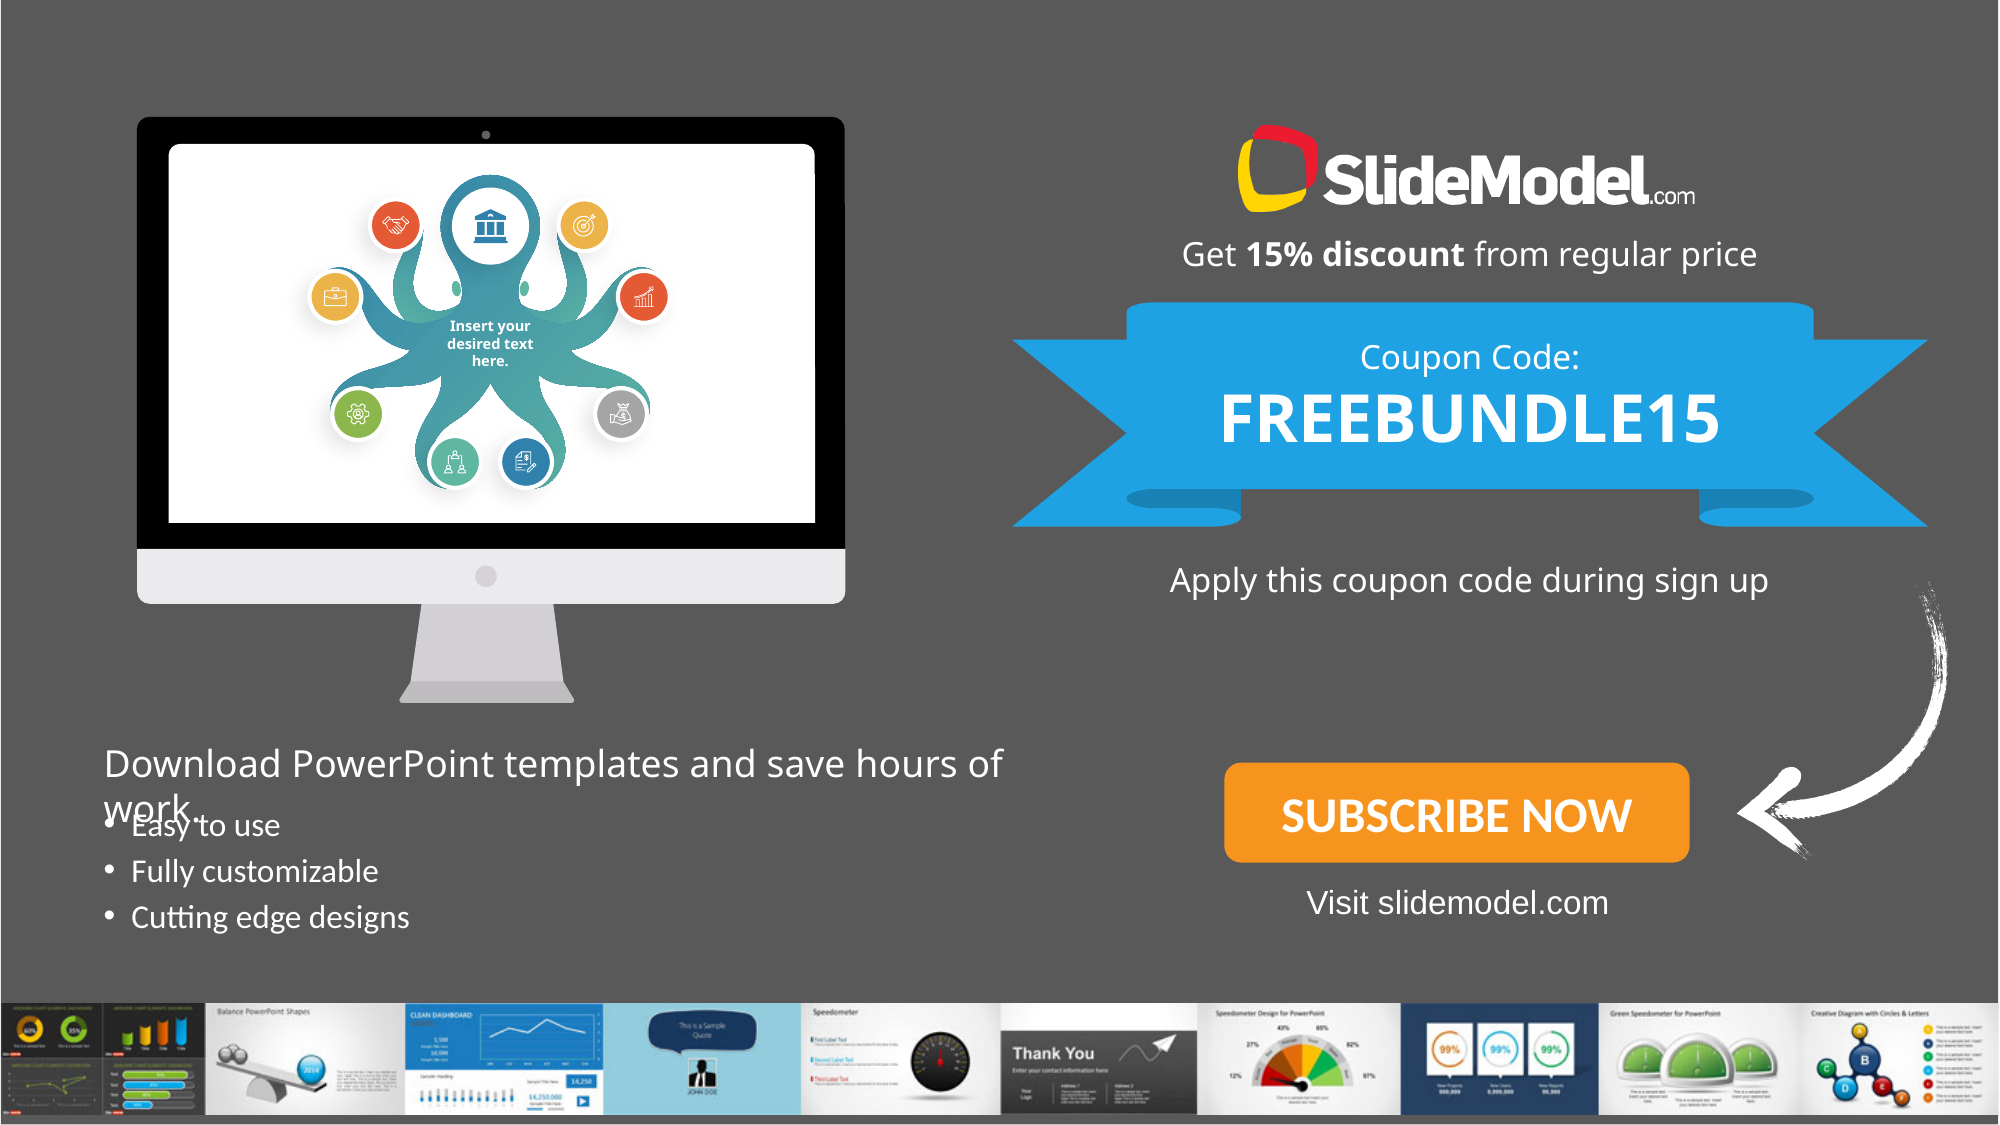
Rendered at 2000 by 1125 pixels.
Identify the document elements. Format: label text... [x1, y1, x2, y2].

text_box SUBSCRIBE NOW [1223, 761, 1691, 864]
text_box Get 15% discount from regular price [1058, 225, 1882, 280]
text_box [309, 174, 672, 491]
text_box Visit slidemodel.com [1248, 875, 1668, 927]
text_box [0, 0, 1999, 1125]
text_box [136, 116, 846, 704]
picture [1, 1003, 1999, 1115]
text_box Download PowerPoint templates and save hours of work. [88, 732, 1059, 838]
text_box [1929, 587, 1937, 601]
text_box [1736, 594, 1949, 861]
text_box Apply this coupon code during sign up [1129, 551, 1811, 607]
picture [1237, 125, 1695, 212]
text_box Easy to use Fully customizable Cutting edge designs [88, 838, 863, 943]
text_box Coupon Code: FREEBUNDLE15 [1173, 328, 1768, 464]
text_box [1012, 302, 1929, 527]
